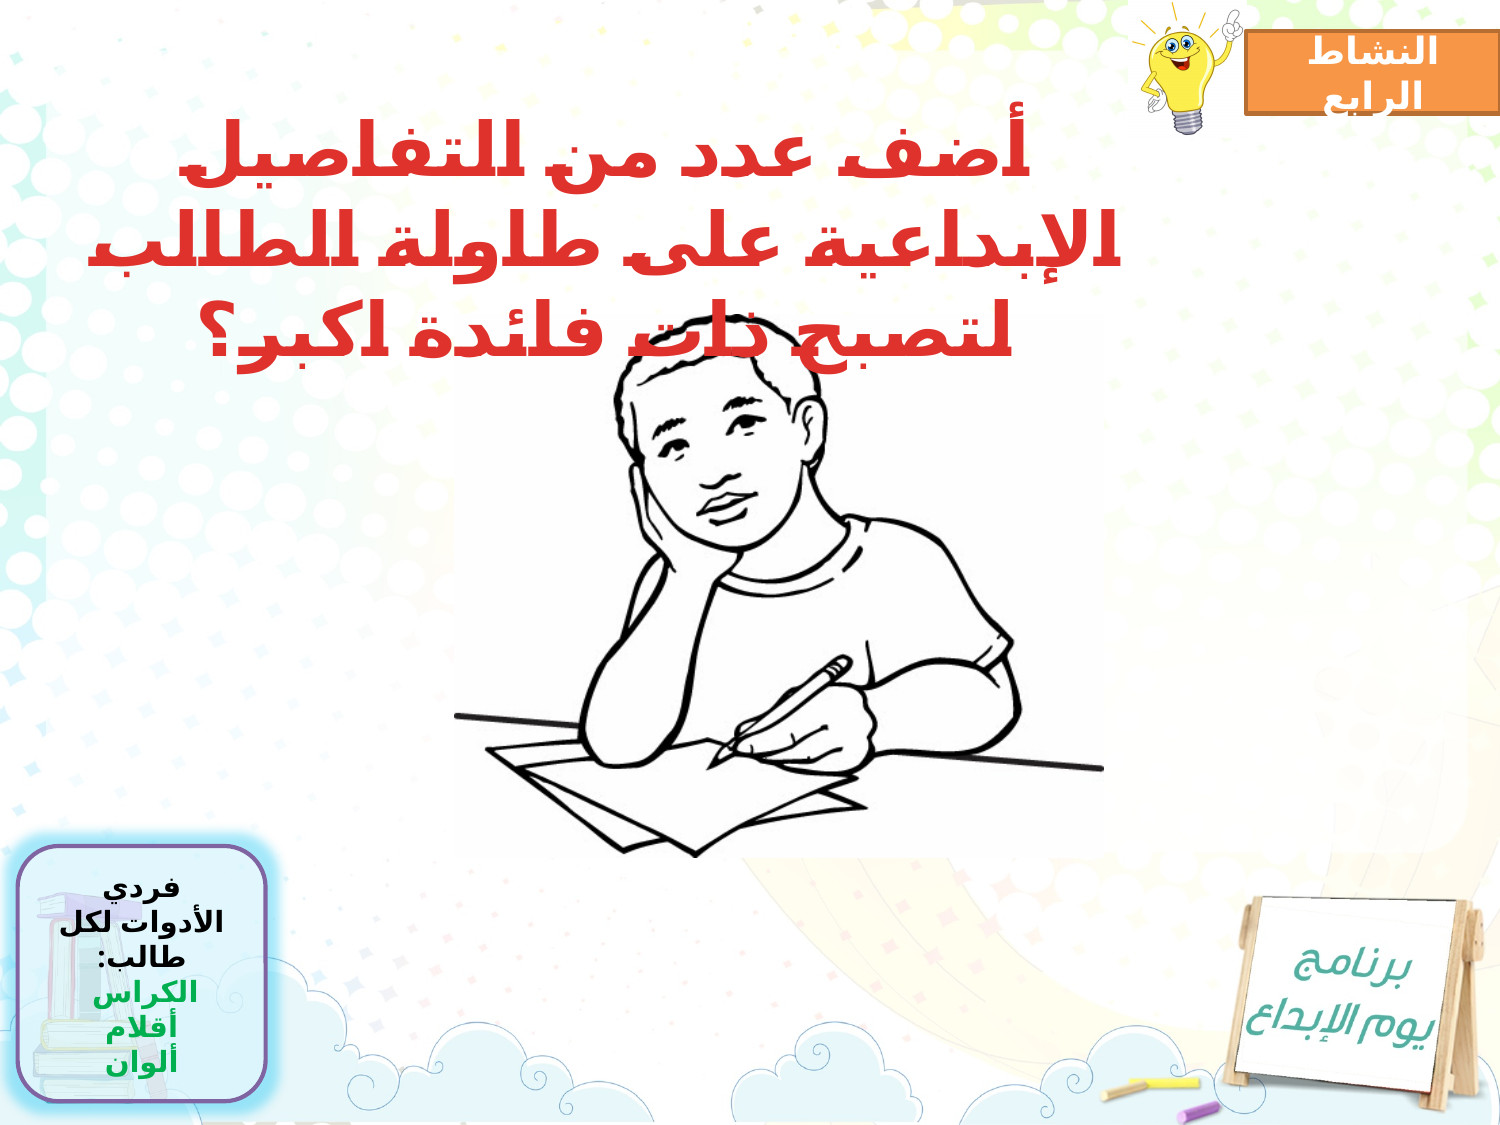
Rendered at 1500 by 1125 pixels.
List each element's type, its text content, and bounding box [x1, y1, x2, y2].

text_box النشاط الرابع [1251, 29, 1500, 116]
text_box فردي الأدوات لكل طالب: الكراس أقلام ألوان [15, 843, 268, 1104]
text_box أضف عدد من التفاصيل الإبداعية على طاولة الطالب لتصبح ذات فائدة اكبر؟ [41, 93, 1170, 379]
picture [0, 0, 1500, 1125]
